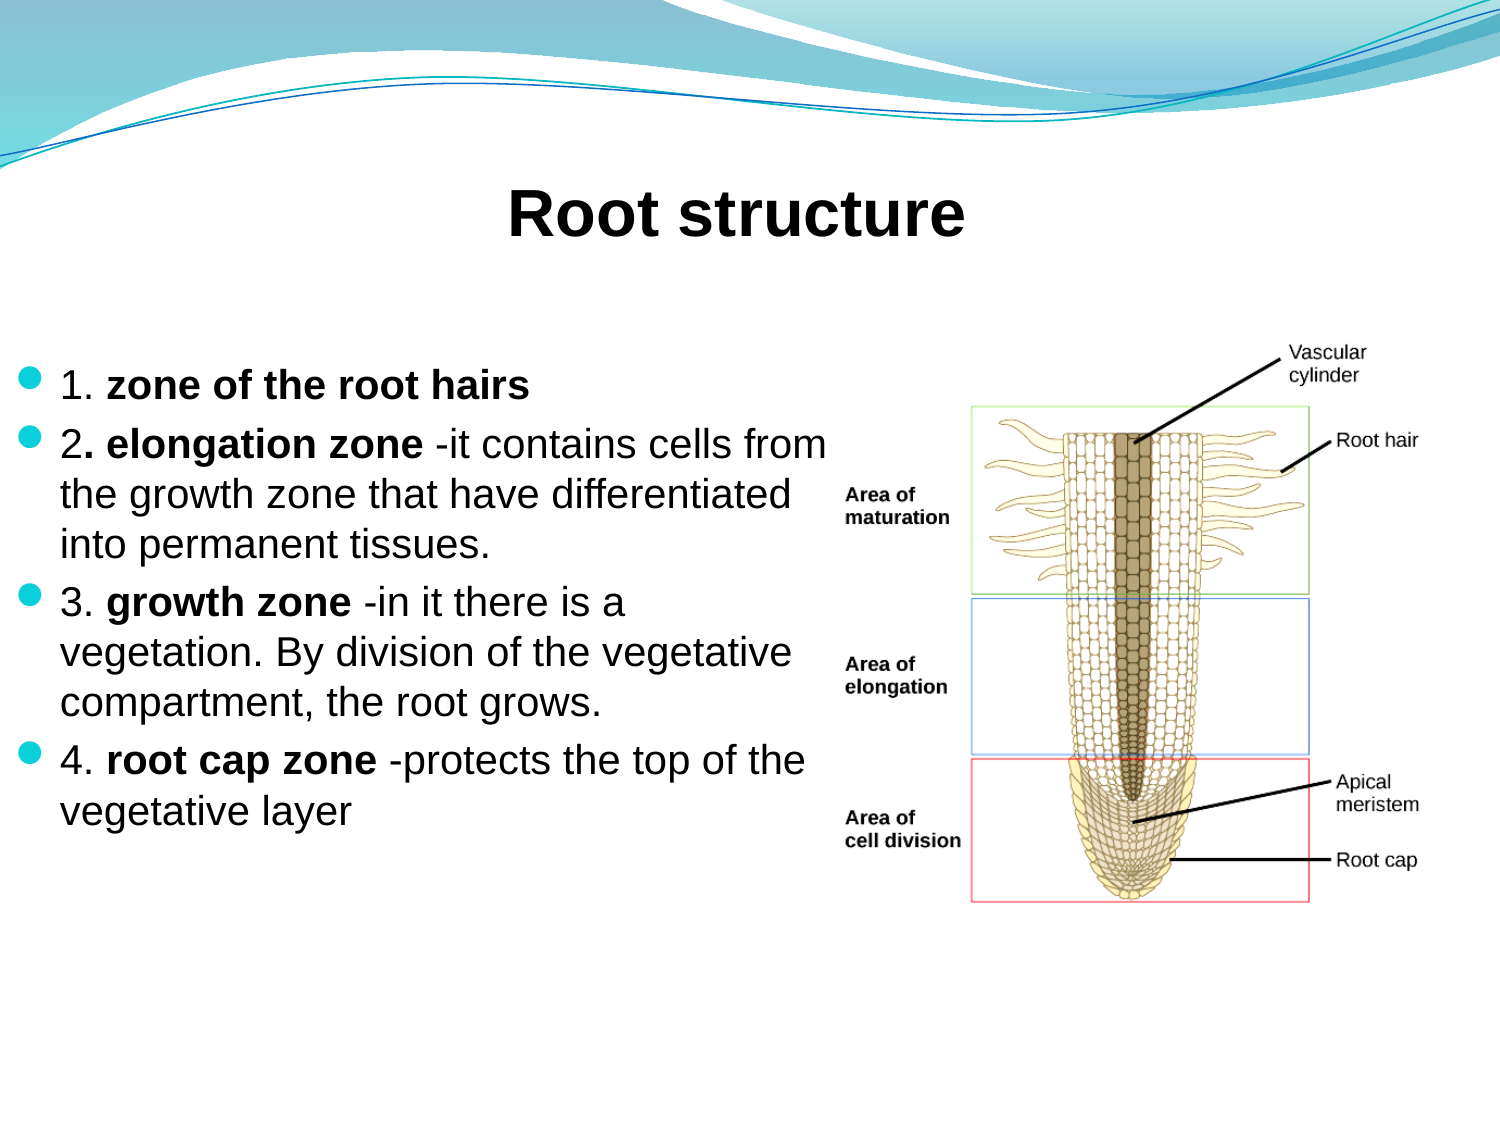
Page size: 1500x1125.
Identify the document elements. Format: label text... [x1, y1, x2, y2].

picture [837, 337, 1429, 908]
title Root structure [62, 62, 1413, 250]
list 1. zone of the root hairs 2. elongation zone -it contains cells from the growth zone that have differentiated into permanent tissues. 3. growth zone -in it there is a vegetation. By division of the vegetative compartment, the root grows. 4. root cap zone -protects the top of the vegetative layer [0, 287, 850, 1000]
